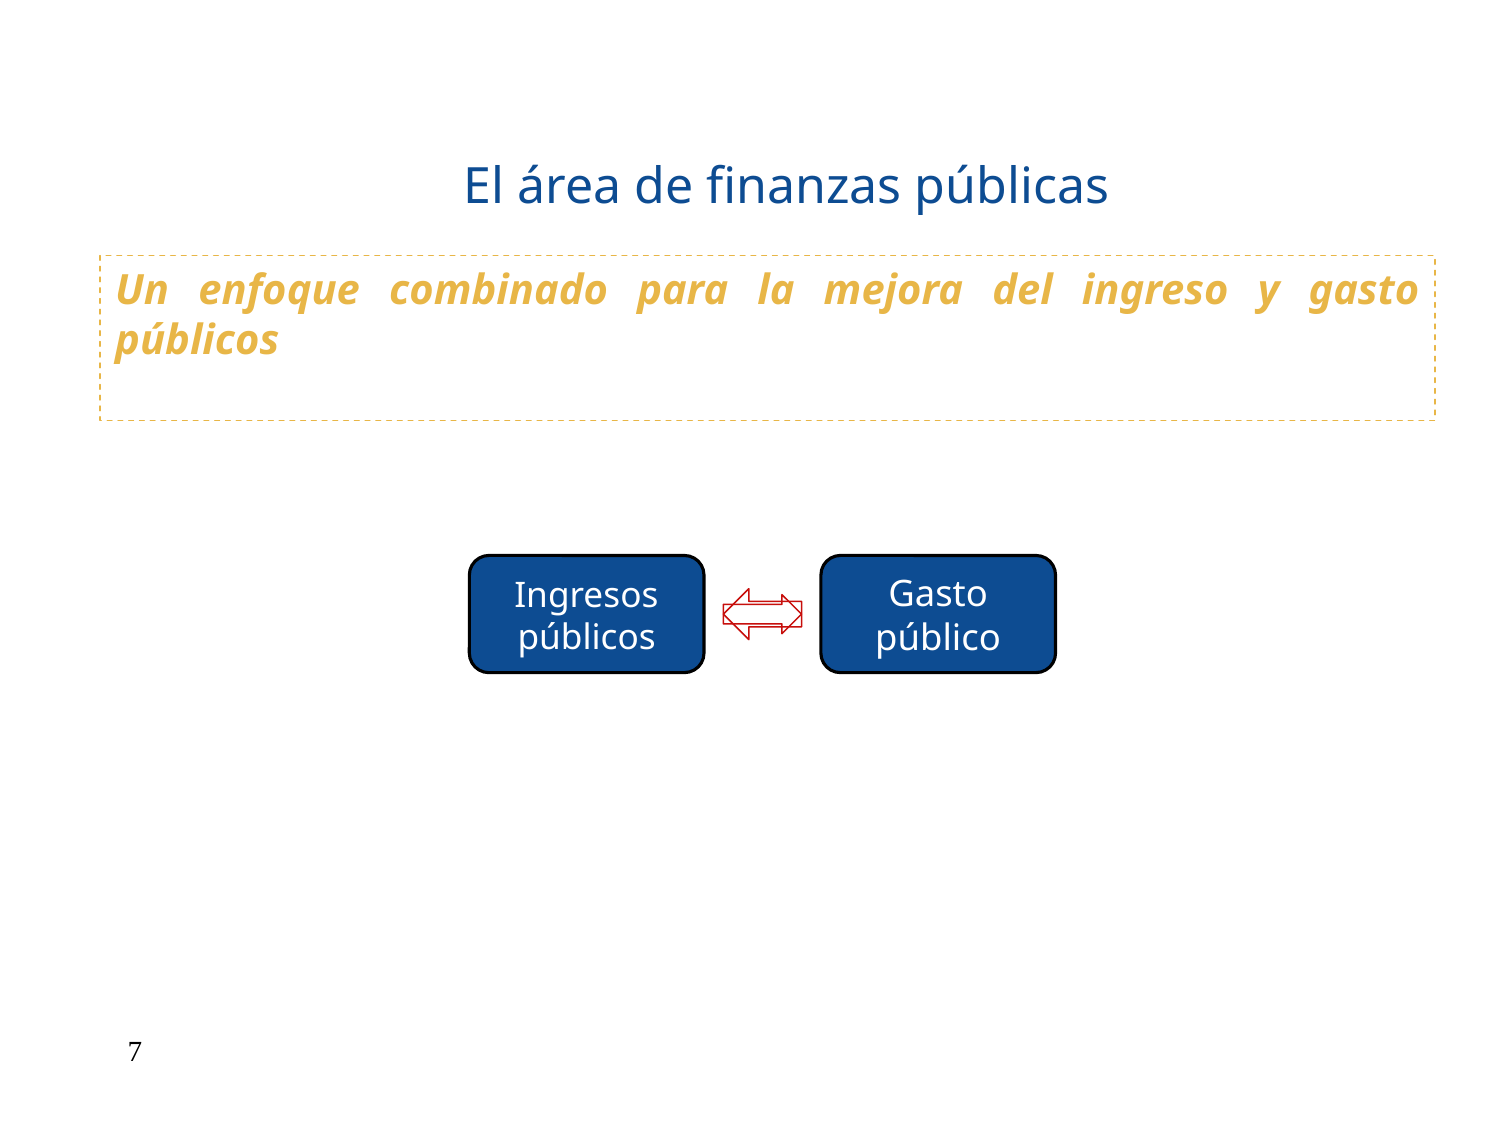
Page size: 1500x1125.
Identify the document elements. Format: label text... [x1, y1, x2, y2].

slide_number 7 [112, 1025, 425, 1100]
text_box Un enfoque combinado para la mejora del ingreso y gasto públicos [100, 255, 1435, 421]
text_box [292, 379, 1232, 849]
text_box El área de finanzas públicas [424, 153, 1110, 214]
